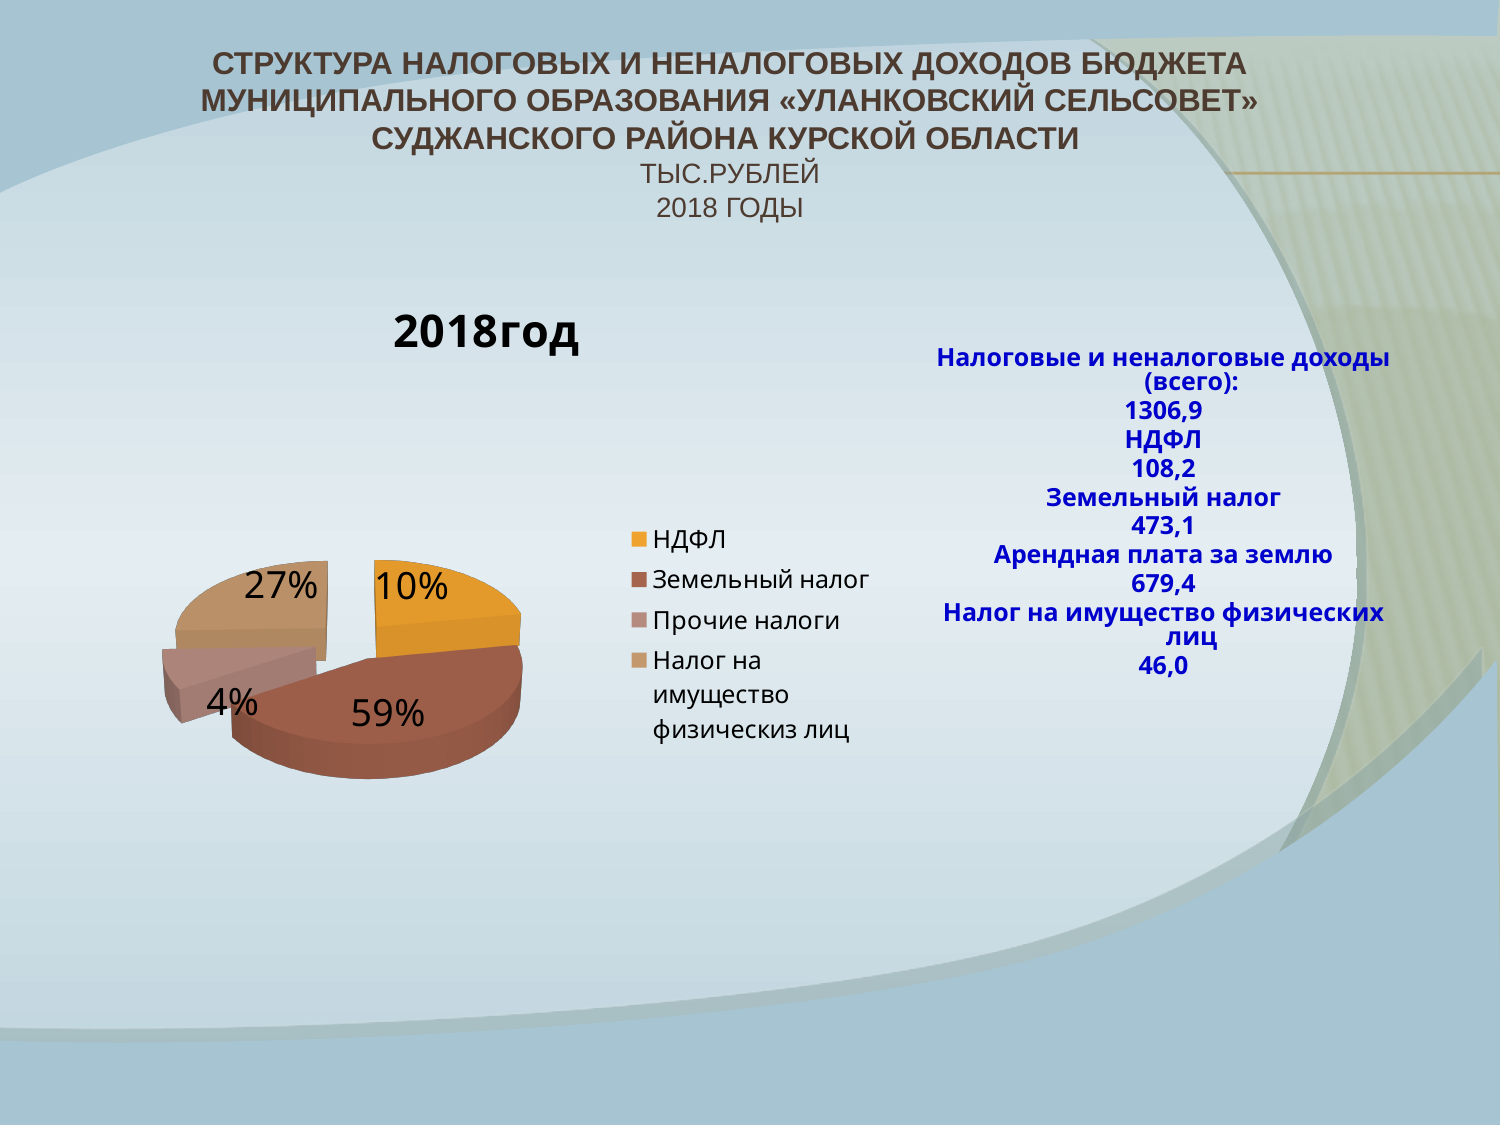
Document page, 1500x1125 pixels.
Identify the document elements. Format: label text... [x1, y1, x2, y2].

list Налоговые и неналоговые доходы (всего): 1306,9 НДФЛ 108,2 Земельный налог 473,1 Арендная плата за землю 679,4 Налог на имущество физических лиц 46,0 [902, 339, 1425, 1000]
title Структура налоговых и неналоговых доходов бюджета муниципального образования «Уланковский сельсовет» Суджанского района Курской области тыс.рублей 2018 годы [88, 35, 1372, 231]
chart [81, 262, 891, 1006]
